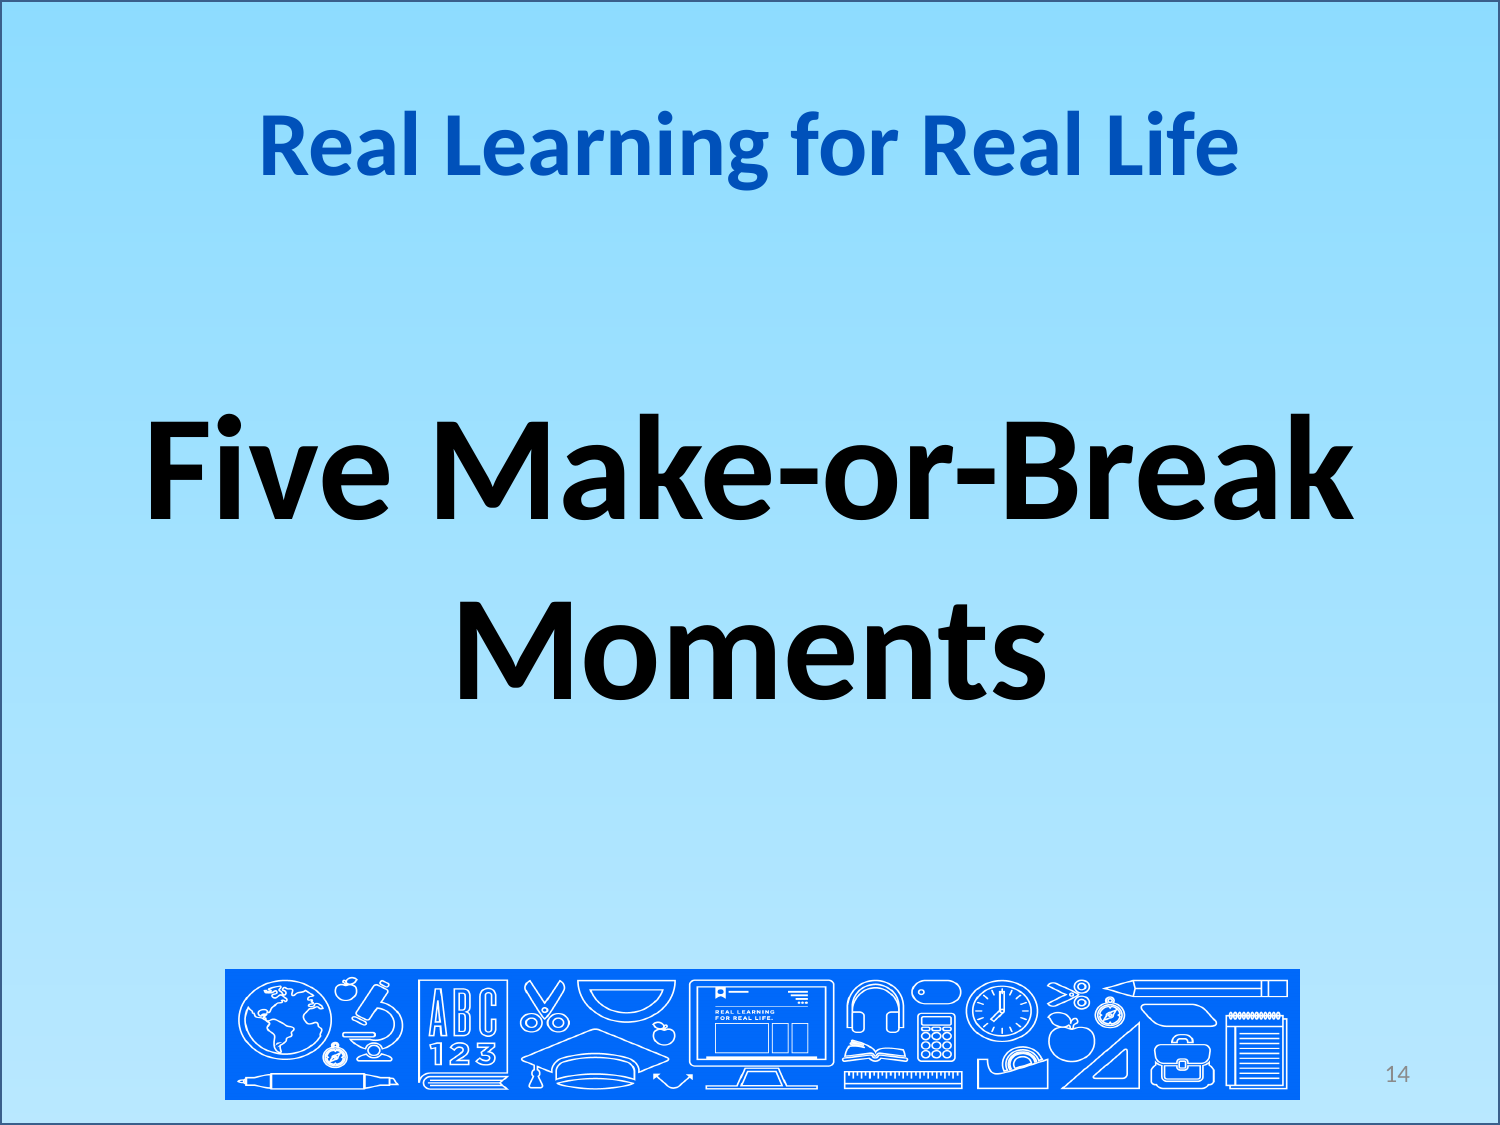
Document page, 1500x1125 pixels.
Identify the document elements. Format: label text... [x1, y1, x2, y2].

slide_number 14 [1074, 1042, 1425, 1103]
list Five Make-or-Break Moments [75, 362, 1425, 750]
title Real Learning for Real Life [75, 45, 1425, 233]
picture [225, 969, 1300, 1100]
